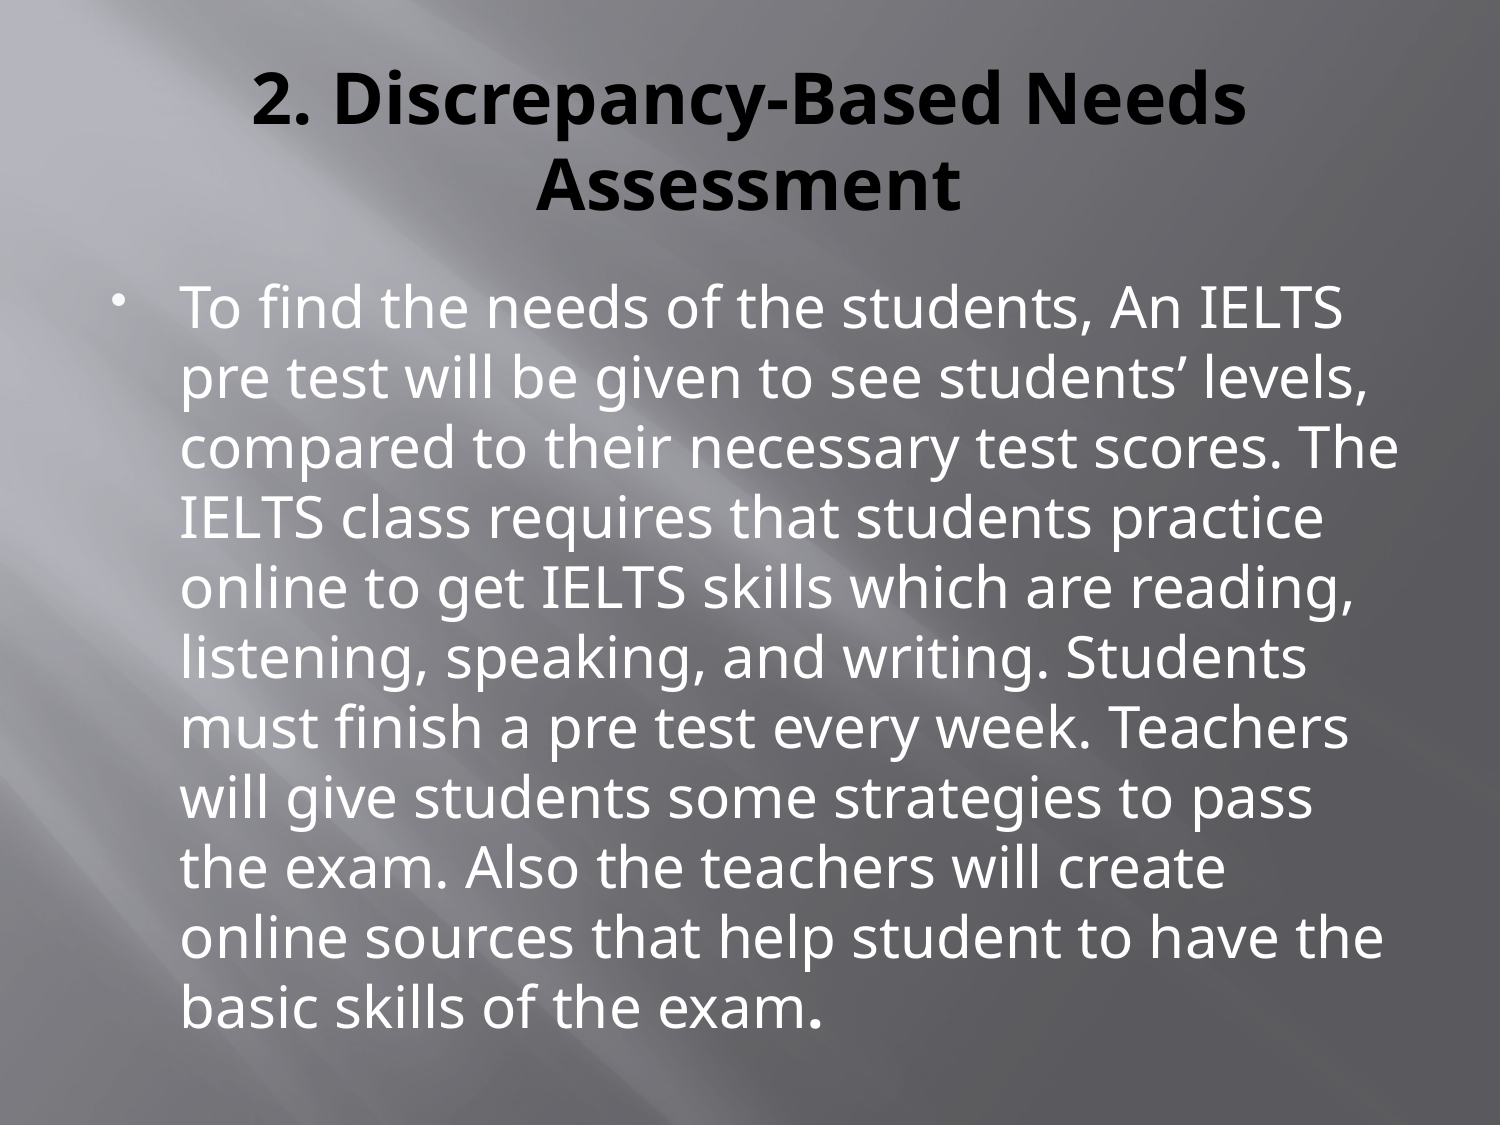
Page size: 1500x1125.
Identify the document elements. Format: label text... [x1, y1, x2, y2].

title 2. Discrepancy-Based Needs Assessment [75, 45, 1425, 233]
list To find the needs of the students, An IELTS pre test will be given to see students’ levels, compared to their necessary test scores. The IELTS class requires that students practice online to get IELTS skills which are reading, listening, speaking, and writing. Students must finish a pre test every week. Teachers will give students some strategies to pass the exam. Also the teachers will create online sources that help student to have the basic skills of the exam. [75, 262, 1425, 1035]
